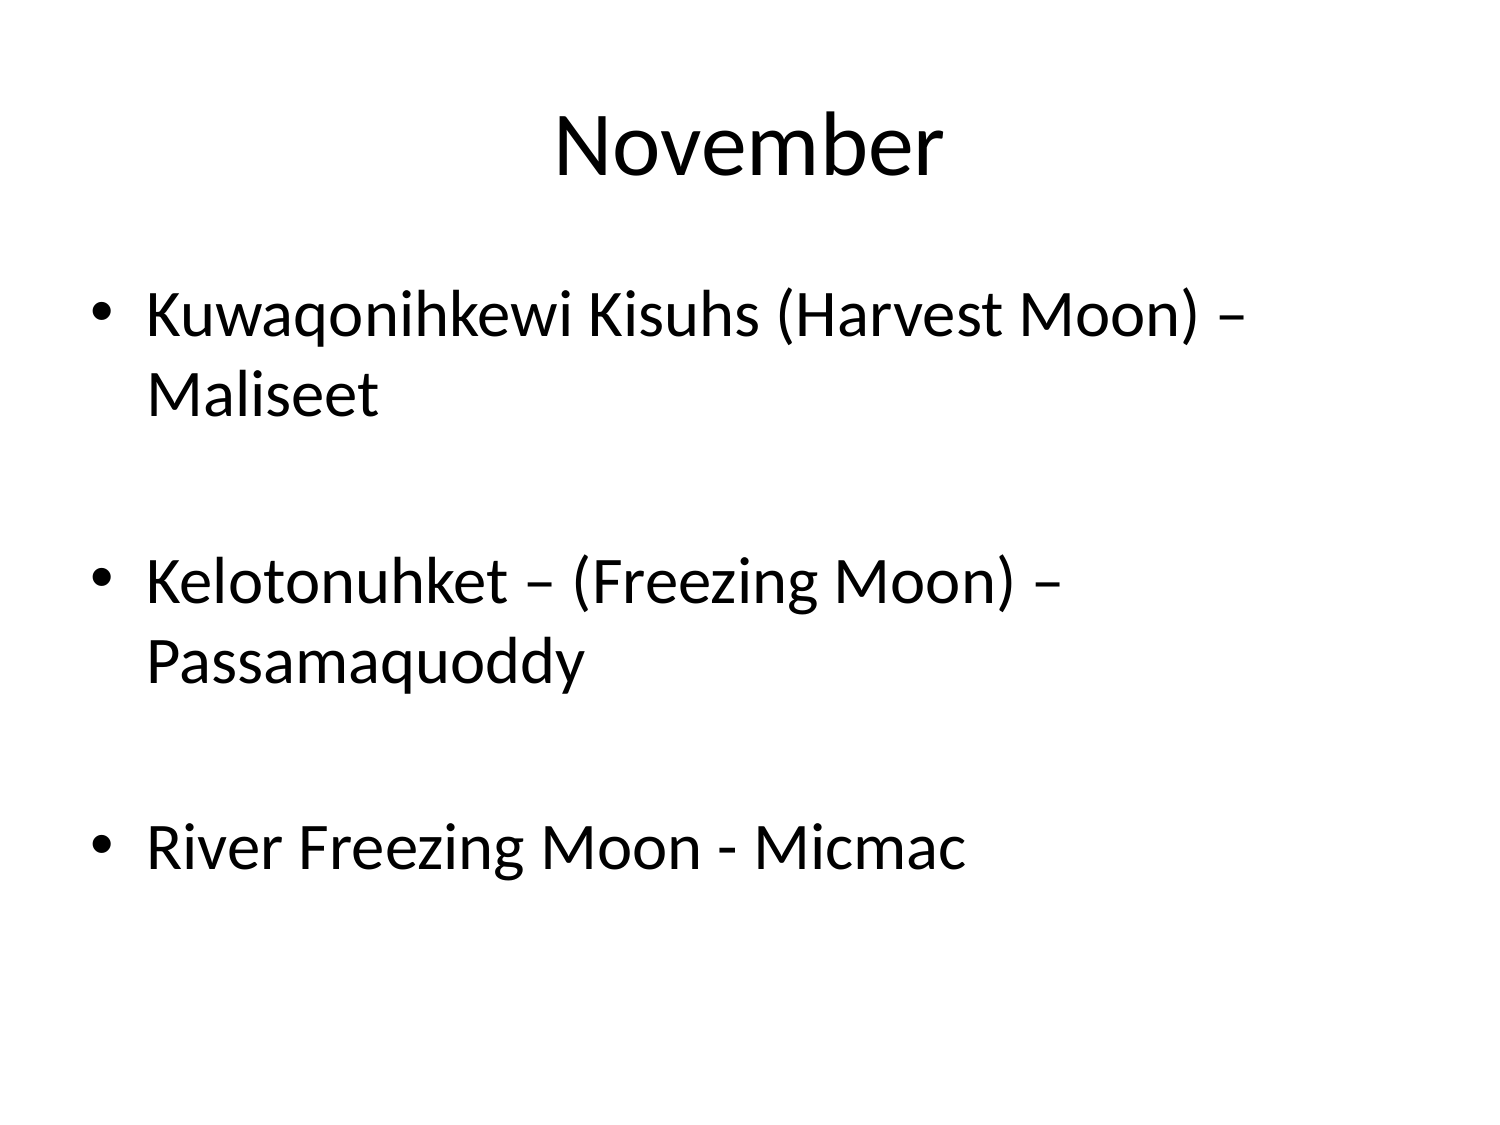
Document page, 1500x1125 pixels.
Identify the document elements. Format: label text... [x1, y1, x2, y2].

title November [75, 45, 1425, 233]
list Kuwaqonihkewi Kisuhs (Harvest Moon) – Maliseet Kelotonuhket – (Freezing Moon) – Passamaquoddy River Freezing Moon - Micmac [75, 262, 1425, 1005]
